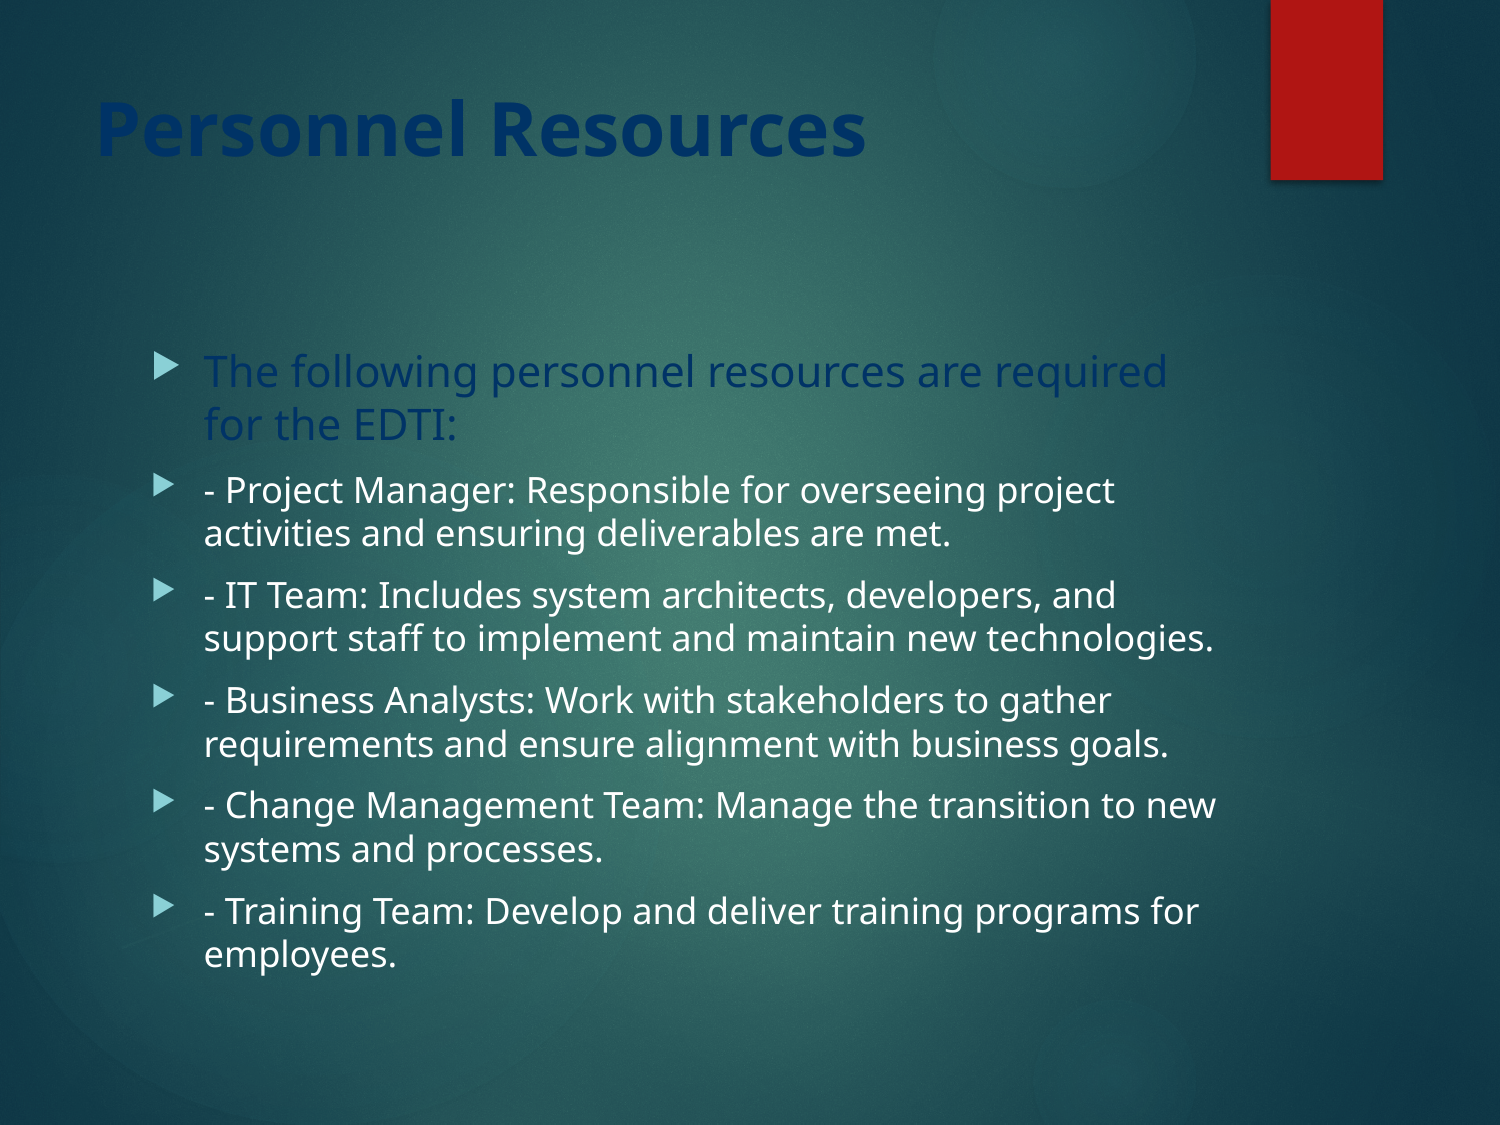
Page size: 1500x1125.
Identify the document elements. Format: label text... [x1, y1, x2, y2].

list The following personnel resources are required for the EDTI: - Project Manager: Responsible for overseeing project activities and ensuring deliverables are met. - IT Team: Includes system architects, developers, and support staff to implement and maintain new technologies. - Business Analysts: Work with stakeholders to gather requirements and ensure alignment with business goals. - Change Management Team: Manage the transition to new systems and processes. - Training Team: Develop and deliver training programs for employees. [135, 336, 1237, 1025]
title Personnel Resources [79, 74, 1237, 304]
